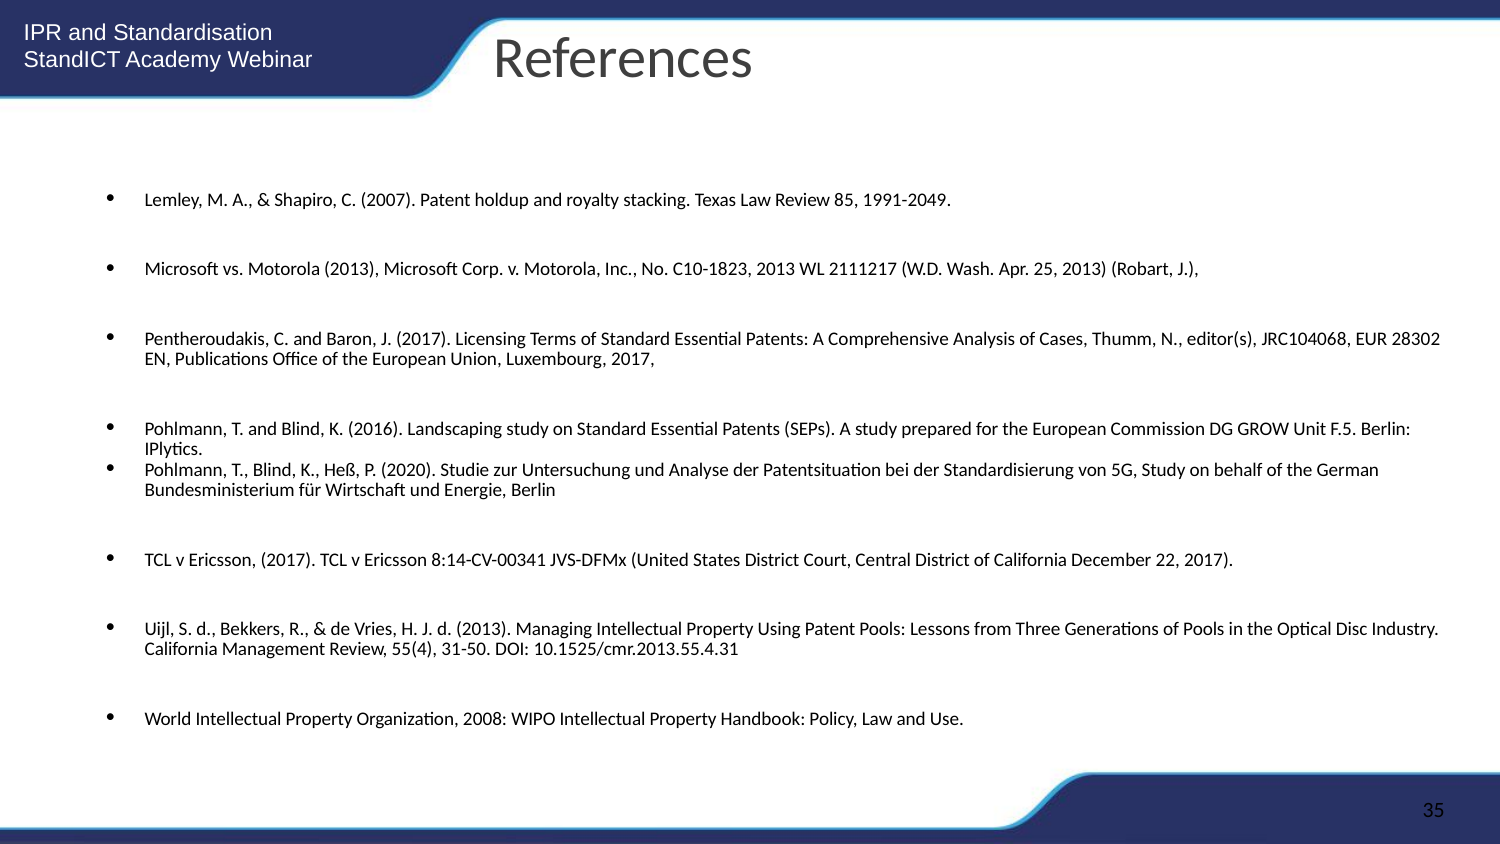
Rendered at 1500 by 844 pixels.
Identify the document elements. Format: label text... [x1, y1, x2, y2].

list Lemley, M. A., & Shapiro, C. (2007). Patent holdup and royalty stacking. Texas Law Review 85, 1991-2049. Microsoft vs. Motorola (2013), Microsoft Corp. v. Motorola, Inc., No. C10-1823, 2013 WL 2111217 (W.D. Wash. Apr. 25, 2013) (Robart, J.), Pentheroudakis, C. and Baron, J. (2017). Licensing Terms of Standard Essential Patents: A Comprehensive Analysis of Cases, Thumm, N., editor(s), JRC104068, EUR 28302 EN, Publications Office of the European Union, Luxembourg, 2017, Pohlmann, T. and Blind, K. (2016). Landscaping study on Standard Essential Patents (SEPs). A study prepared for the European Commission DG GROW Unit F.5. Berlin: IPlytics. Pohlmann, T., Blind, K., Heß, P. (2020). Studie zur Untersuchung und Analyse der Patentsituation bei der Standardisierung von 5G, Study on behalf of the German Bundesministerium für Wirtschaft und Energie, Berlin TCL v Ericsson, (2017). TCL v Ericsson 8:14-CV-00341 JVS-DFMx (United States District Court, Central District of California December 22, 2017). Uijl, S. d., Bekkers, R., & de Vries, H. J. d. (2013). Managing Intellectual Property Using Patent Pools: Lessons from Three Generations of Pools in the Optical Disc Industry. California Management Review, 55(4), 31-50. DOI: 10.1525/cmr.2013.55.4.31 World Intellectual Property Organization, 2008: WIPO Intellectual Property Handbook: Policy, Law and Use. [75, 161, 1457, 738]
text_box References [482, 21, 1293, 129]
picture [0, 0, 1500, 844]
